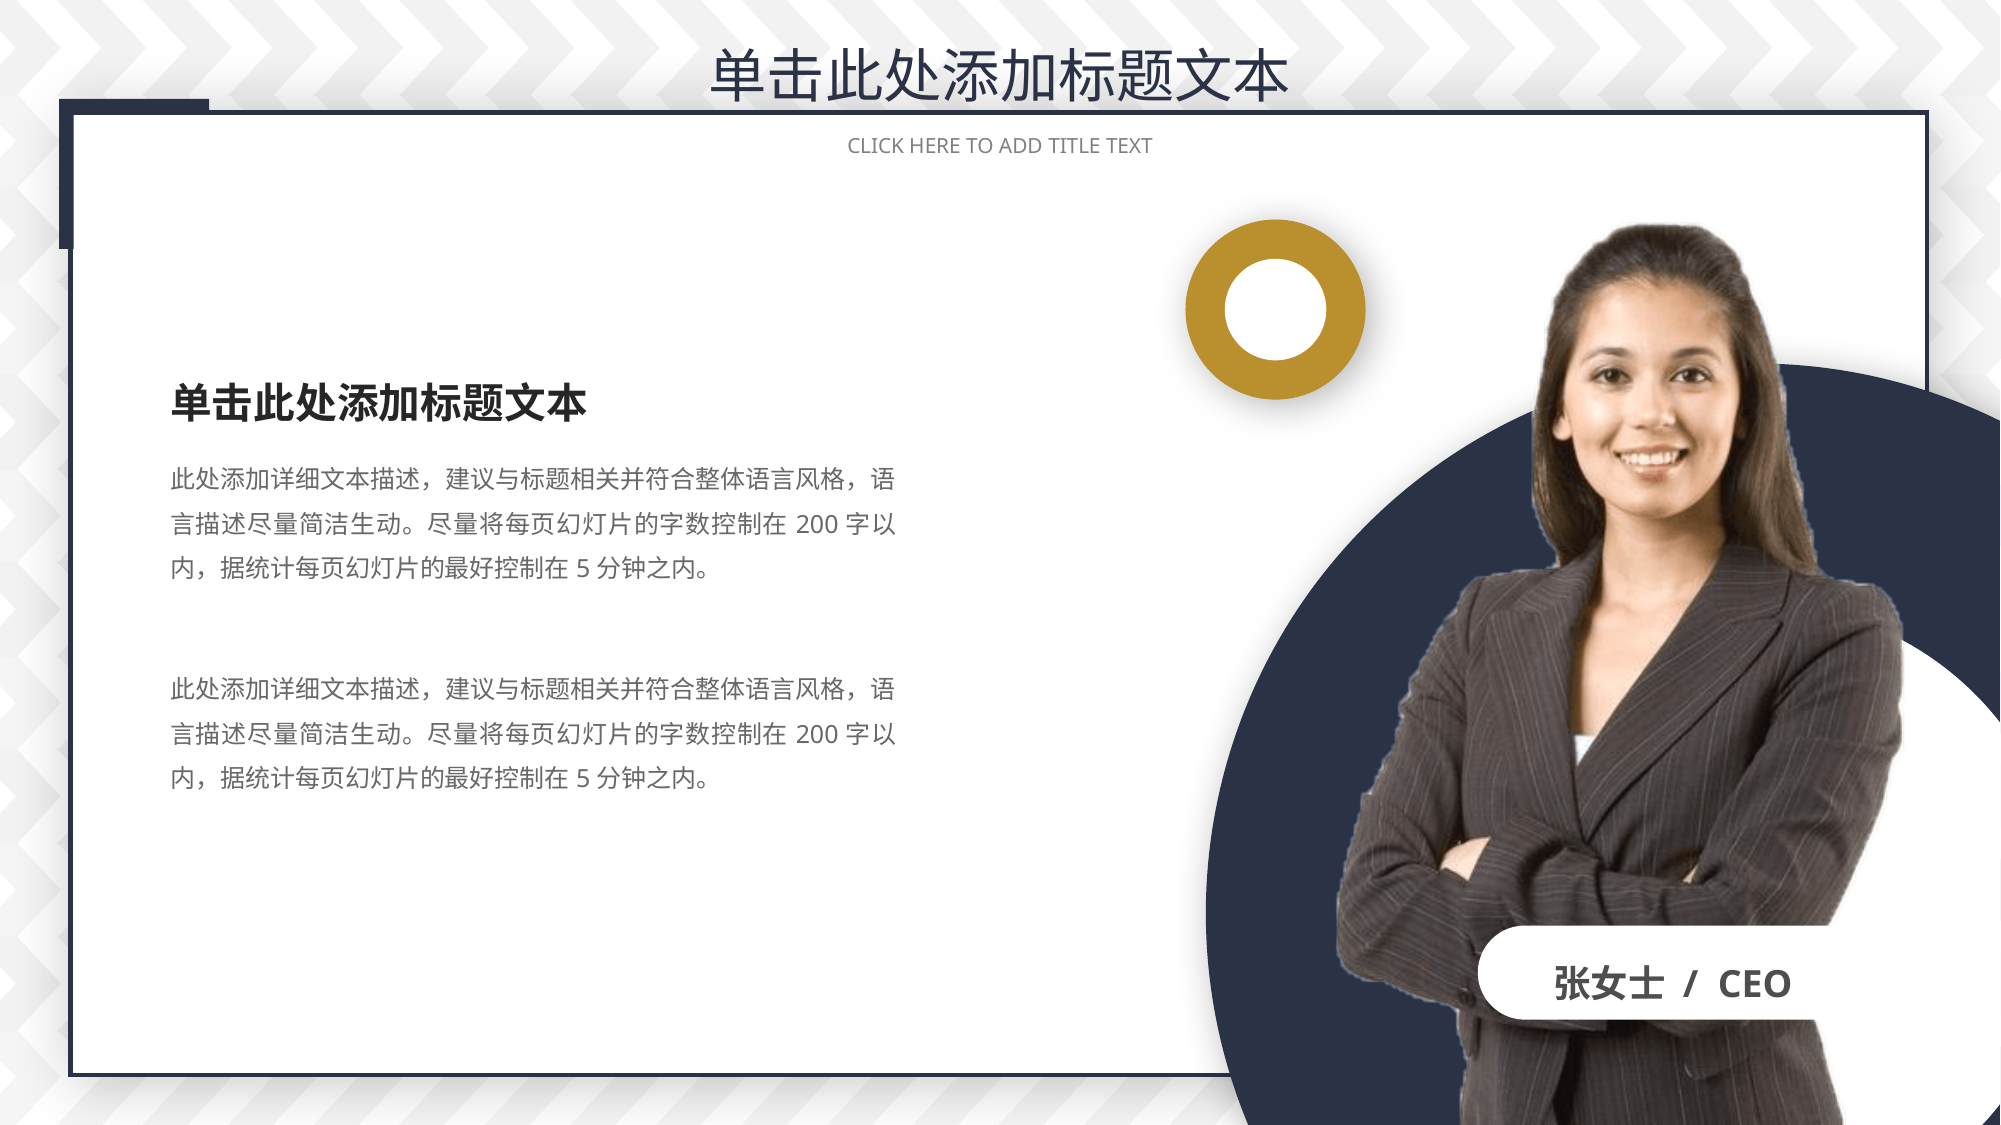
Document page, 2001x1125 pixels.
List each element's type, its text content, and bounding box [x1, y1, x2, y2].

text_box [1185, 219, 1366, 400]
picture [910, 0, 2000, 1125]
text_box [1477, 925, 2000, 1020]
text_box 此处添加详细文本描述，建议与标题相关并符合整体语言风格，语言描述尽量简洁生动。尽量将每页幻灯片的字数控制在200字以内，据统计每页幻灯片的最好控制在5分钟之内。 [155, 650, 910, 935]
text_box 单击此处添加标题文本 [155, 354, 608, 435]
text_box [609, 18, 1391, 163]
text_box 此处添加详细文本描述，建议与标题相关并符合整体语言风格，语言描述尽量简洁生动。尽量将每页幻灯片的字数控制在200字以内，据统计每页幻灯片的最好控制在5分钟之内。 [155, 440, 910, 650]
